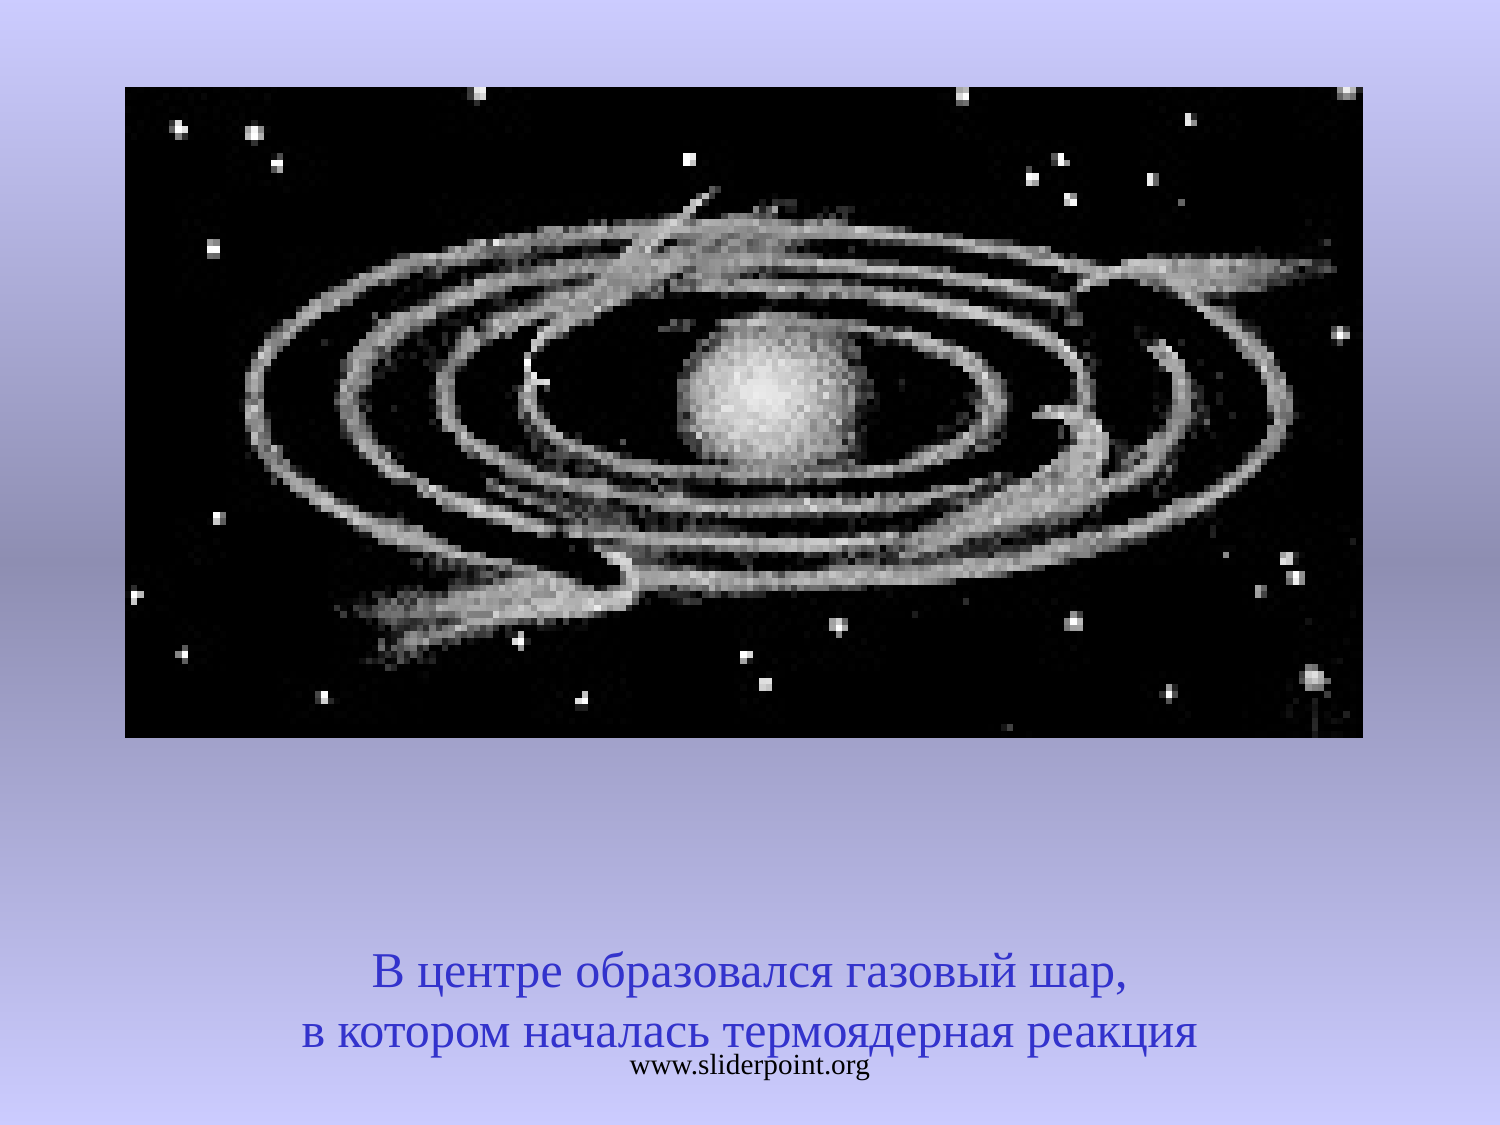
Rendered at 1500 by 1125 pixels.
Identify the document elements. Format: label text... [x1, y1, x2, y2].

text_box В центре образовался газовый шар, в котором началась термоядерная реакция [0, 929, 1500, 1065]
footer www.sliderpoint.org [512, 1024, 988, 1101]
picture [124, 87, 1363, 738]
